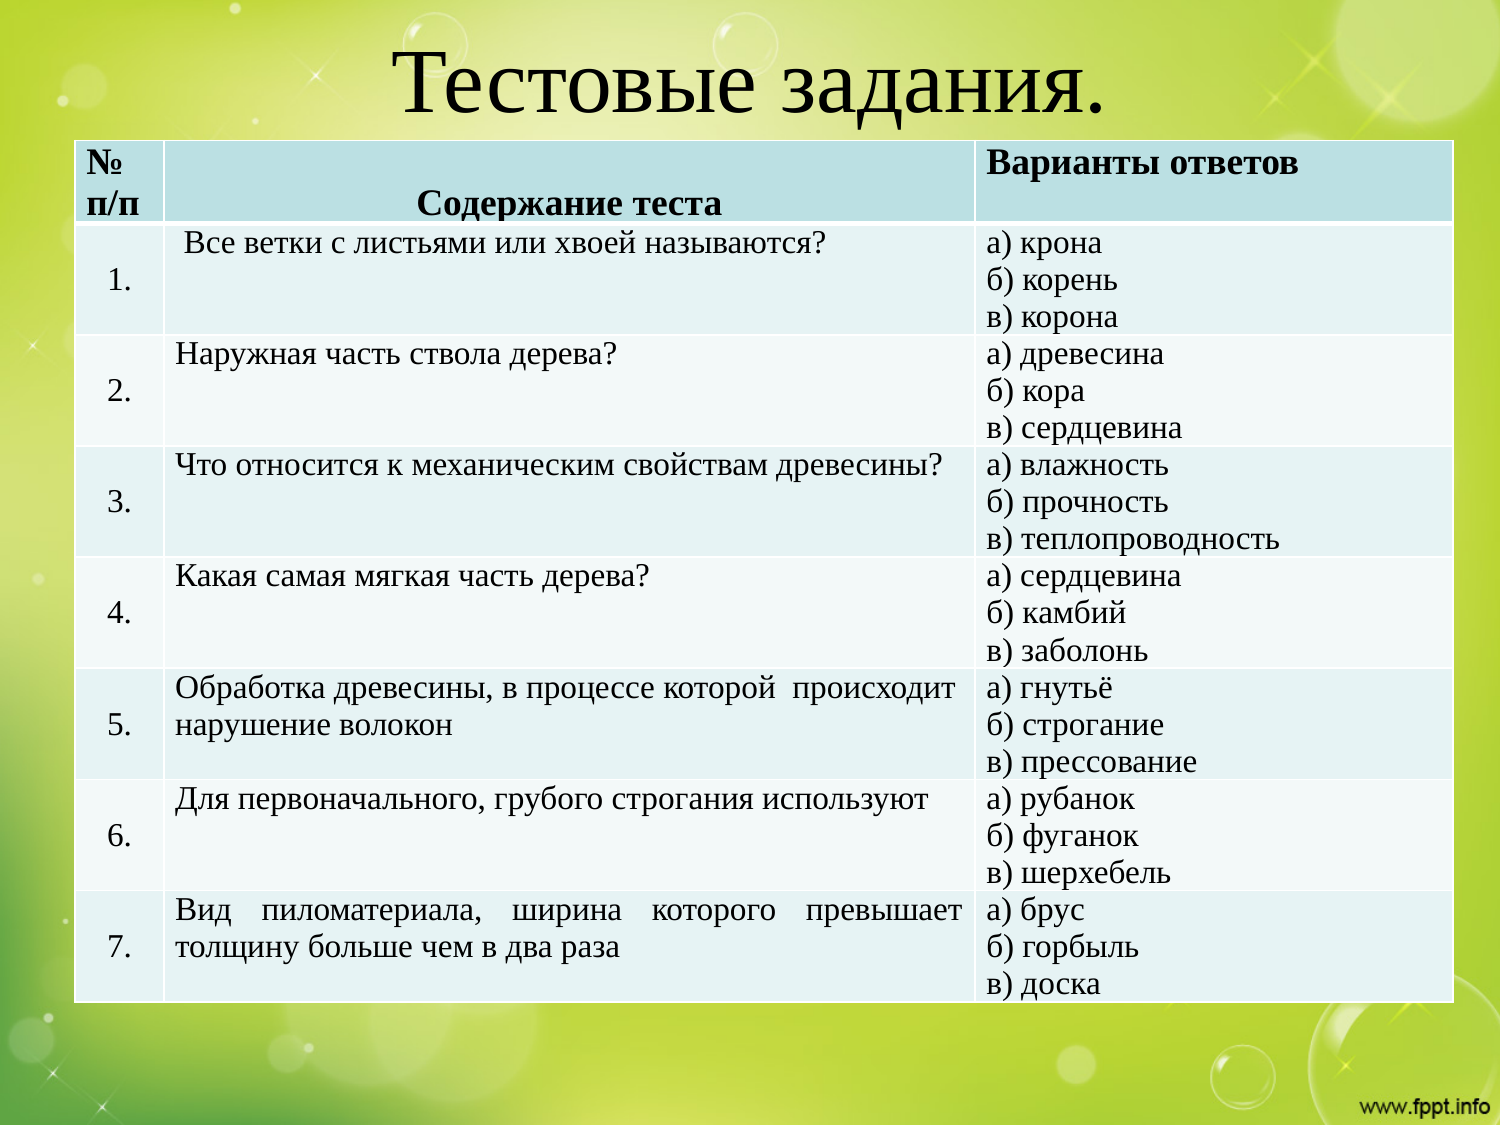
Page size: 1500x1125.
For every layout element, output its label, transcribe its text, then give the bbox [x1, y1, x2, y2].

table_cell Что относится к механическим свойствам древесины? [165, 447, 974, 556]
table_cell а) влажность б) прочность в) теплопроводность [976, 447, 1452, 556]
table_header Варианты ответов [976, 141, 1452, 221]
table_cell 1. [76, 226, 163, 334]
title Тестовые задания. [74, 34, 1426, 118]
table_cell Для первоначального, грубого строгания используют [165, 780, 974, 890]
table_cell Все ветки с листьями или хвоей называются? [165, 226, 974, 334]
table_cell 4. [76, 558, 163, 667]
table_cell а) рубанок б) фуганок в) шерхебель [976, 780, 1452, 890]
table_cell Какая самая мягкая часть дерева? [165, 558, 974, 667]
table_cell а) крона б) корень в) корона [976, 226, 1452, 334]
table_cell Обработка древесины, в процессе которой происходит нарушение волокон [165, 669, 974, 779]
table_cell а) гнутьё б) строгание в) прессование [976, 669, 1452, 779]
table_cell Вид пиломатериала, ширина которого превышает толщину больше чем в два раза [165, 891, 974, 1001]
table_cell 3. [76, 447, 163, 556]
picture [0, 0, 1500, 1125]
table_cell 2. [76, 336, 163, 445]
table_cell а) сердцевина б) камбий в) заболонь [976, 558, 1452, 667]
table_cell а) брус б) горбыль в) доска [976, 891, 1452, 1001]
table_header Содержание теста [165, 141, 974, 221]
table_header № п/п [76, 141, 163, 221]
table_cell 5. [76, 669, 163, 779]
table_cell 7. [76, 891, 163, 1001]
table_cell 6. [76, 780, 163, 890]
table_cell а) древесина б) кора в) сердцевина [976, 336, 1452, 445]
table_cell Наружная часть ствола дерева? [165, 336, 974, 445]
